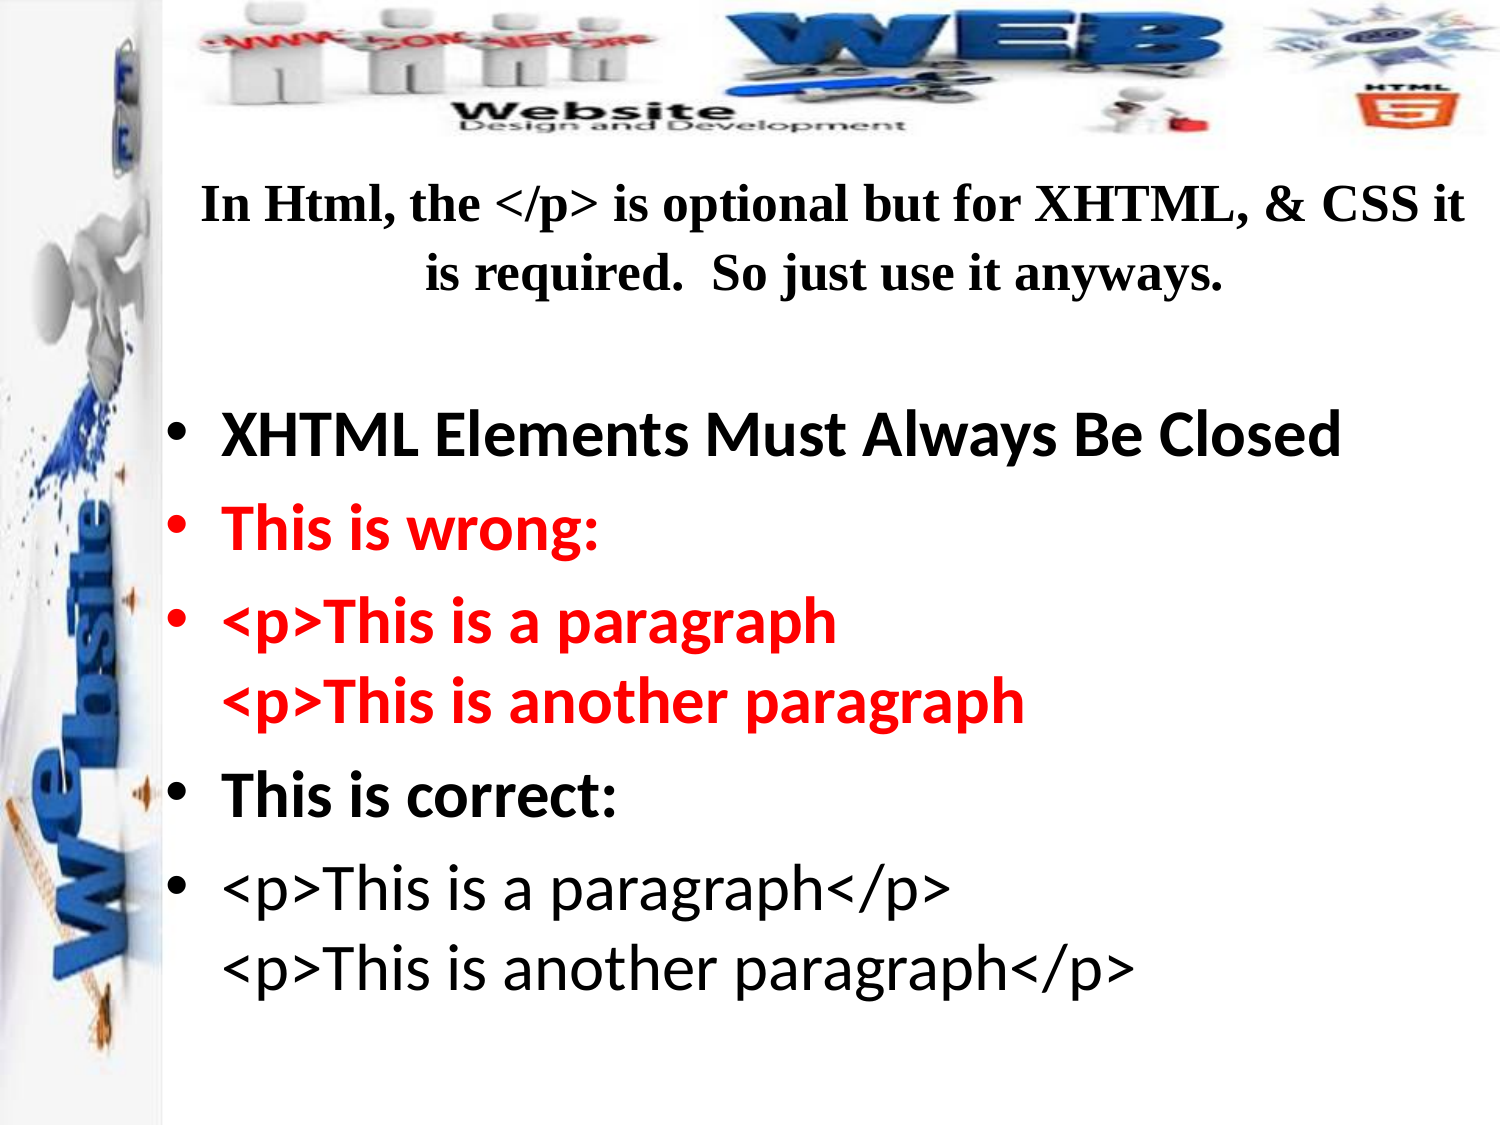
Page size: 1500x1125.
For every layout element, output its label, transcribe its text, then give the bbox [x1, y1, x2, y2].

list XHTML Elements Must Always Be Closed This is wrong: <p>This is a paragraph <p>This is another paragraph This is correct: <p>This is a paragraph</p> <p>This is another paragraph</p> [150, 382, 1500, 1125]
title In Html, the </p> is optional but for XHTML, & CSS it is required. So just use it anyways. [150, 137, 1500, 382]
picture [0, 0, 1500, 1125]
